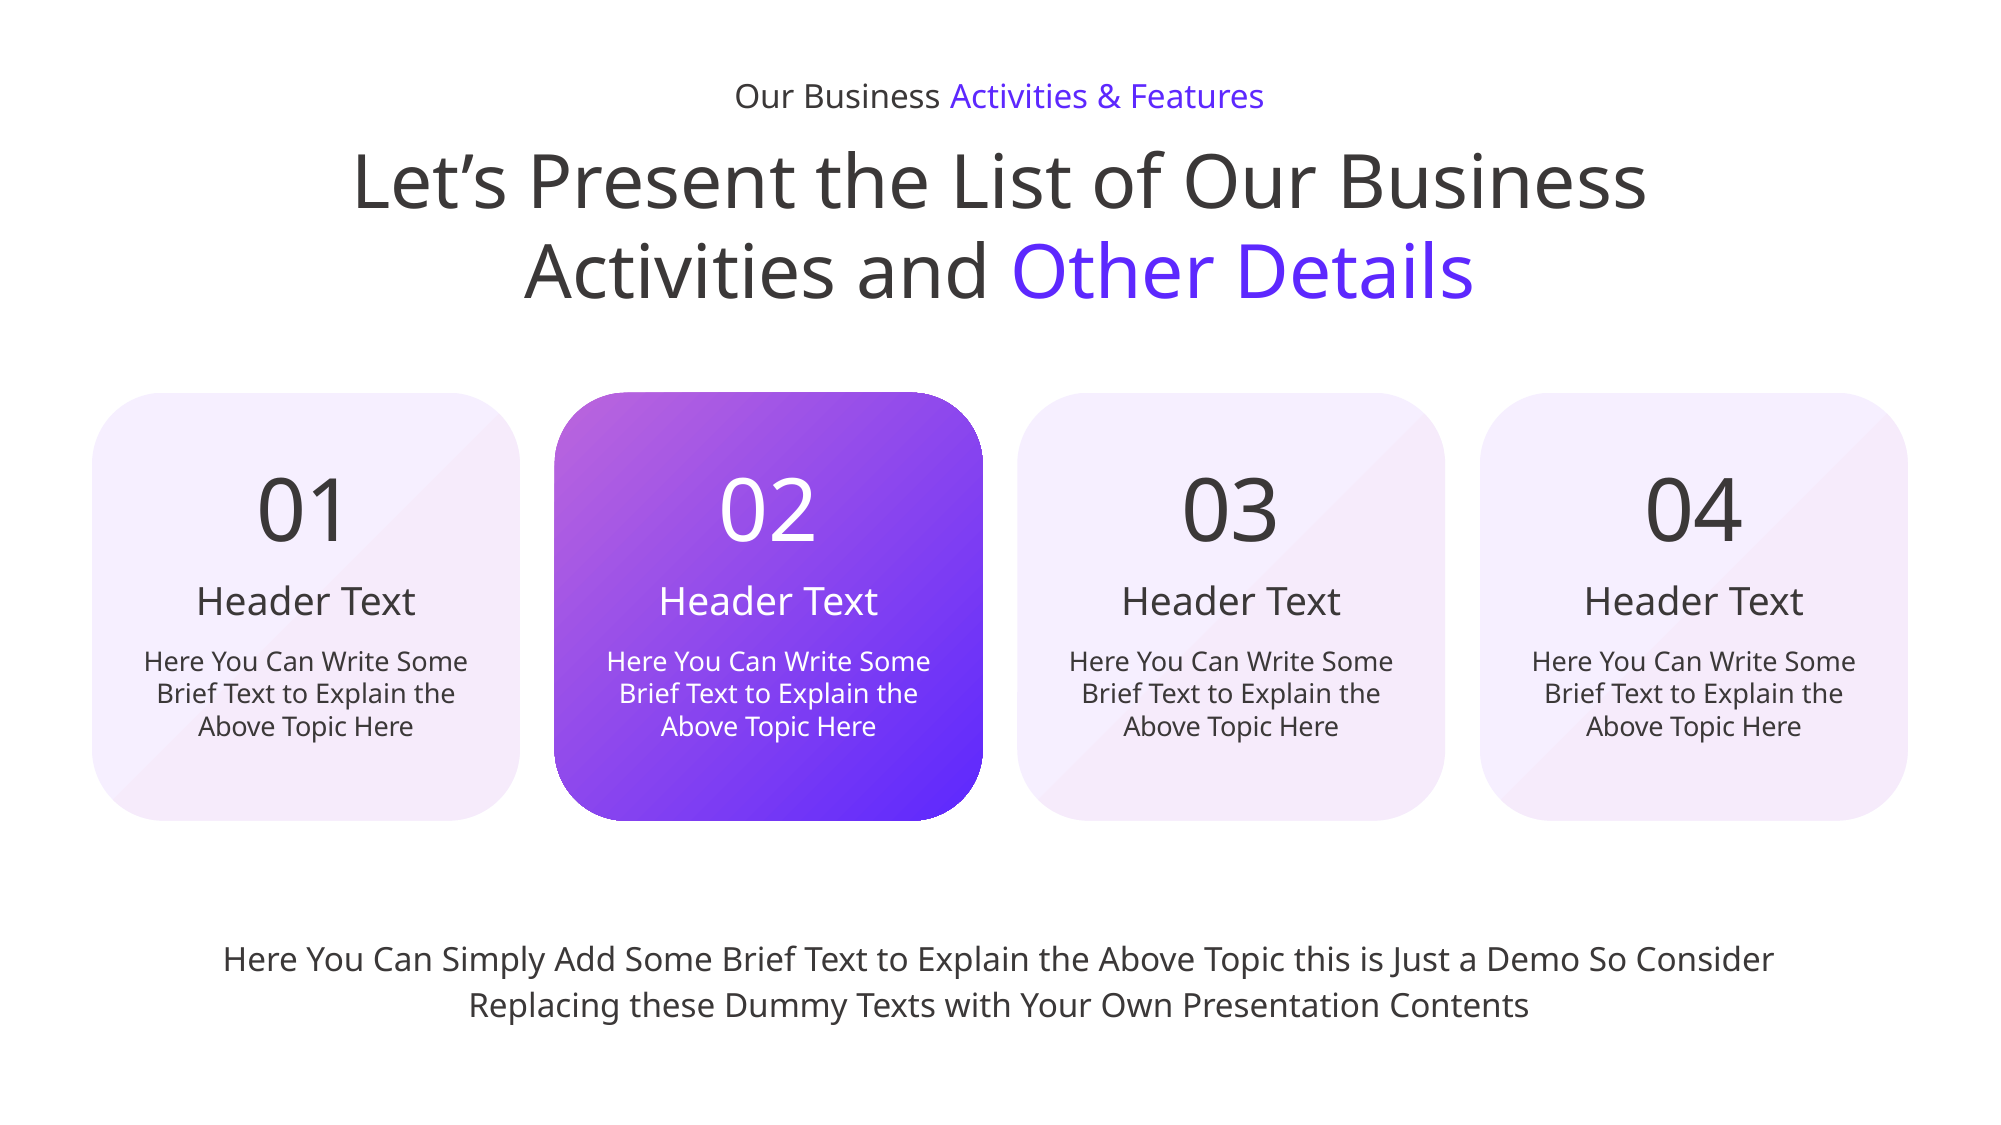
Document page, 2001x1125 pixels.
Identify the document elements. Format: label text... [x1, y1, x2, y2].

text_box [1479, 392, 1908, 821]
text_box Our Business Activities & Features [719, 67, 1281, 123]
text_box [554, 392, 983, 821]
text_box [1017, 392, 1446, 821]
text_box Let’s Present the List of Our Business Activities and Other Details [336, 125, 1664, 321]
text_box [91, 392, 520, 821]
text_box Here You Can Simply Add Some Brief Text to Explain the Above Topic this is Just a Demo So Consider Replacing these Dummy Texts with Your Own Presentation Contents [207, 925, 1793, 1032]
